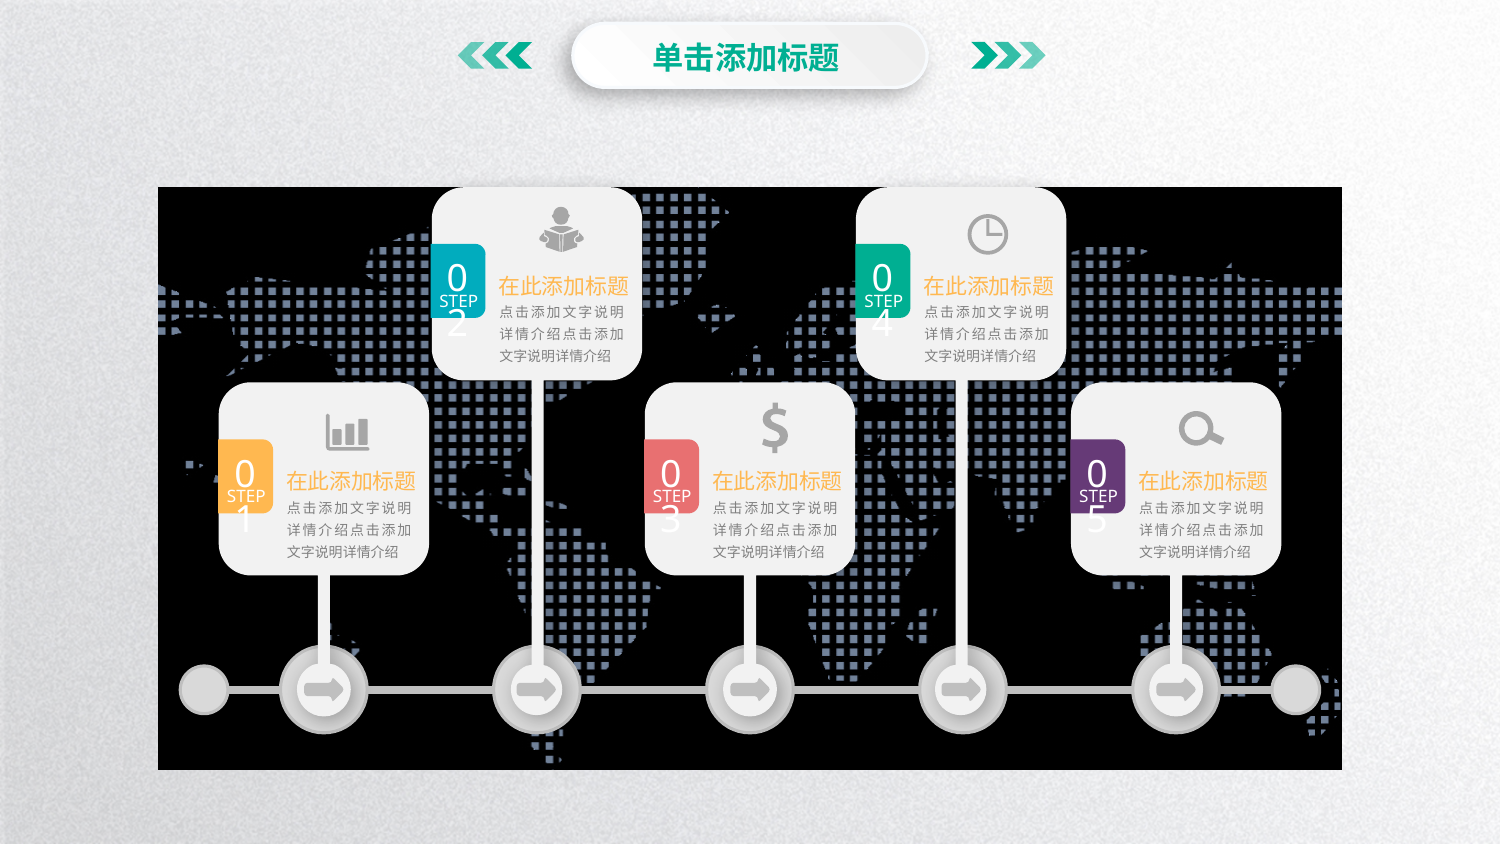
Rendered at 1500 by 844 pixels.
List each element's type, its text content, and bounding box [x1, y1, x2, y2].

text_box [845, 187, 1076, 716]
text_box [633, 382, 865, 717]
picture [0, 0, 1500, 844]
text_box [1059, 382, 1291, 717]
text_box [571, 22, 929, 89]
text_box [971, 41, 1046, 69]
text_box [420, 187, 651, 716]
text_box 单击添加标题 [617, 34, 876, 81]
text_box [207, 382, 439, 717]
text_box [457, 41, 533, 69]
